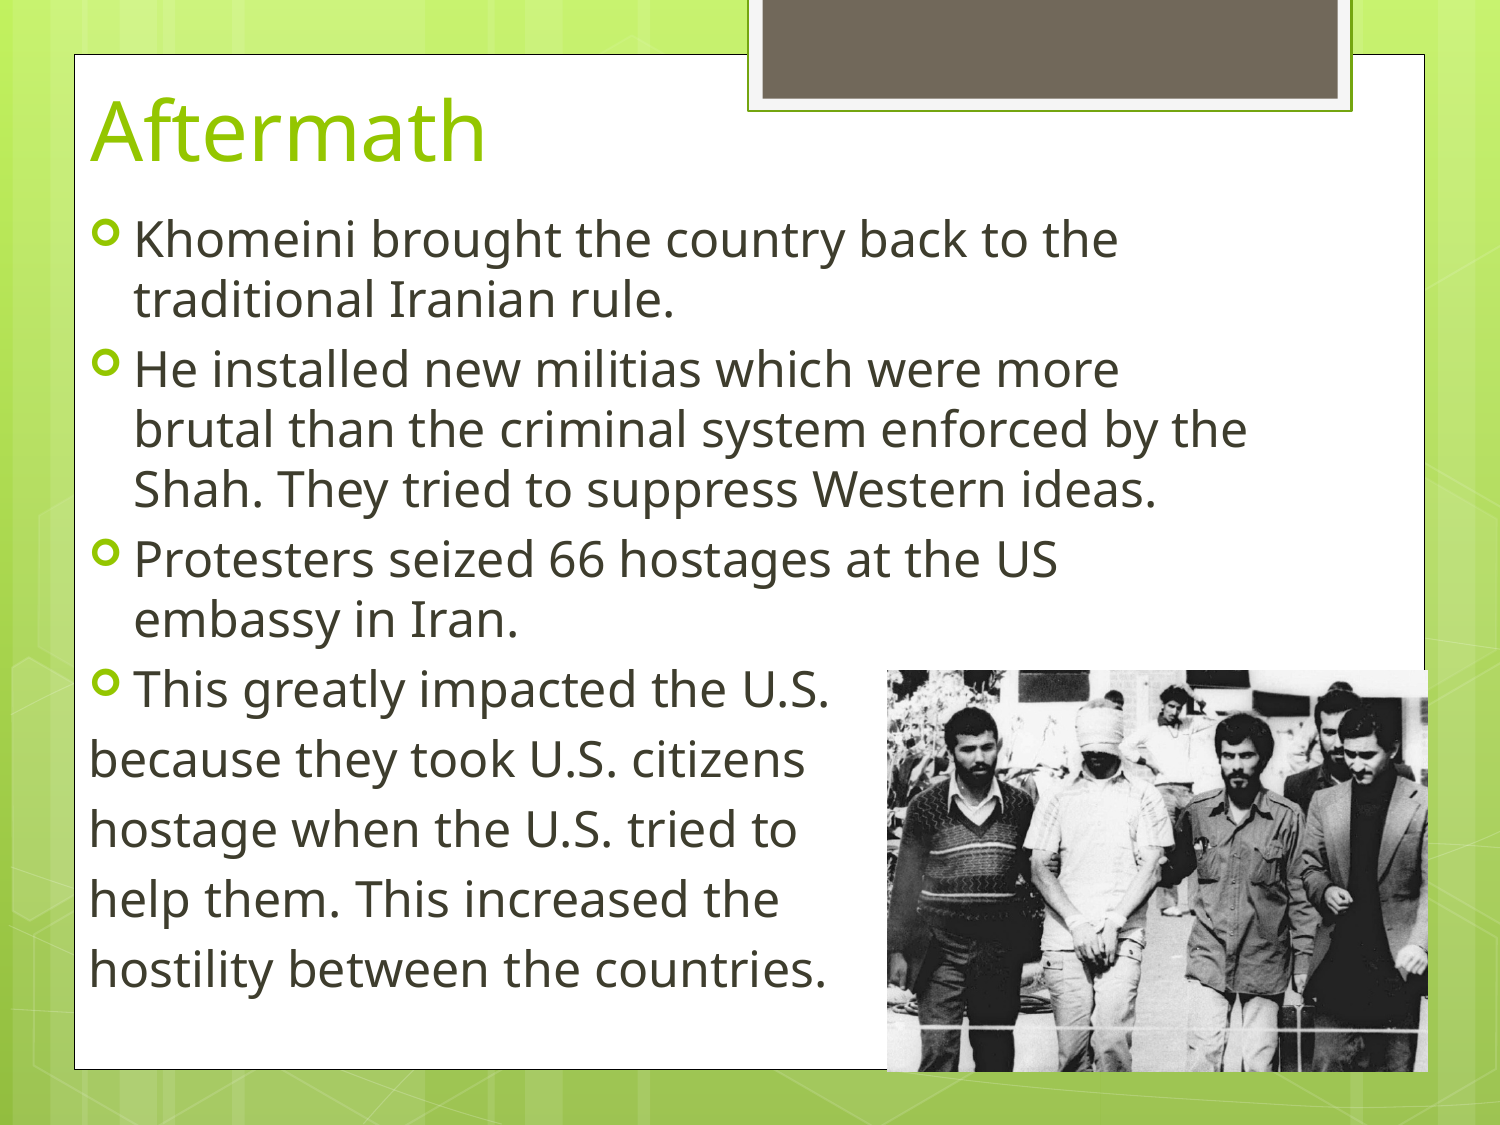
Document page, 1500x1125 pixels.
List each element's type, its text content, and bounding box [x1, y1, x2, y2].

picture [887, 670, 1428, 1073]
title Aftermath [75, 0, 1228, 186]
list Khomeini brought the country back to the traditional Iranian rule. He installed new militias which were more brutal than the criminal system enforced by the Shah. They tried to suppress Western ideas. Protesters seized 66 hostages at the US embassy in Iran. This greatly impacted the U.S. because they took U.S. citizens hostage when the U.S. tried to help them. This increased the hostility between the countries. [62, 200, 1283, 1072]
